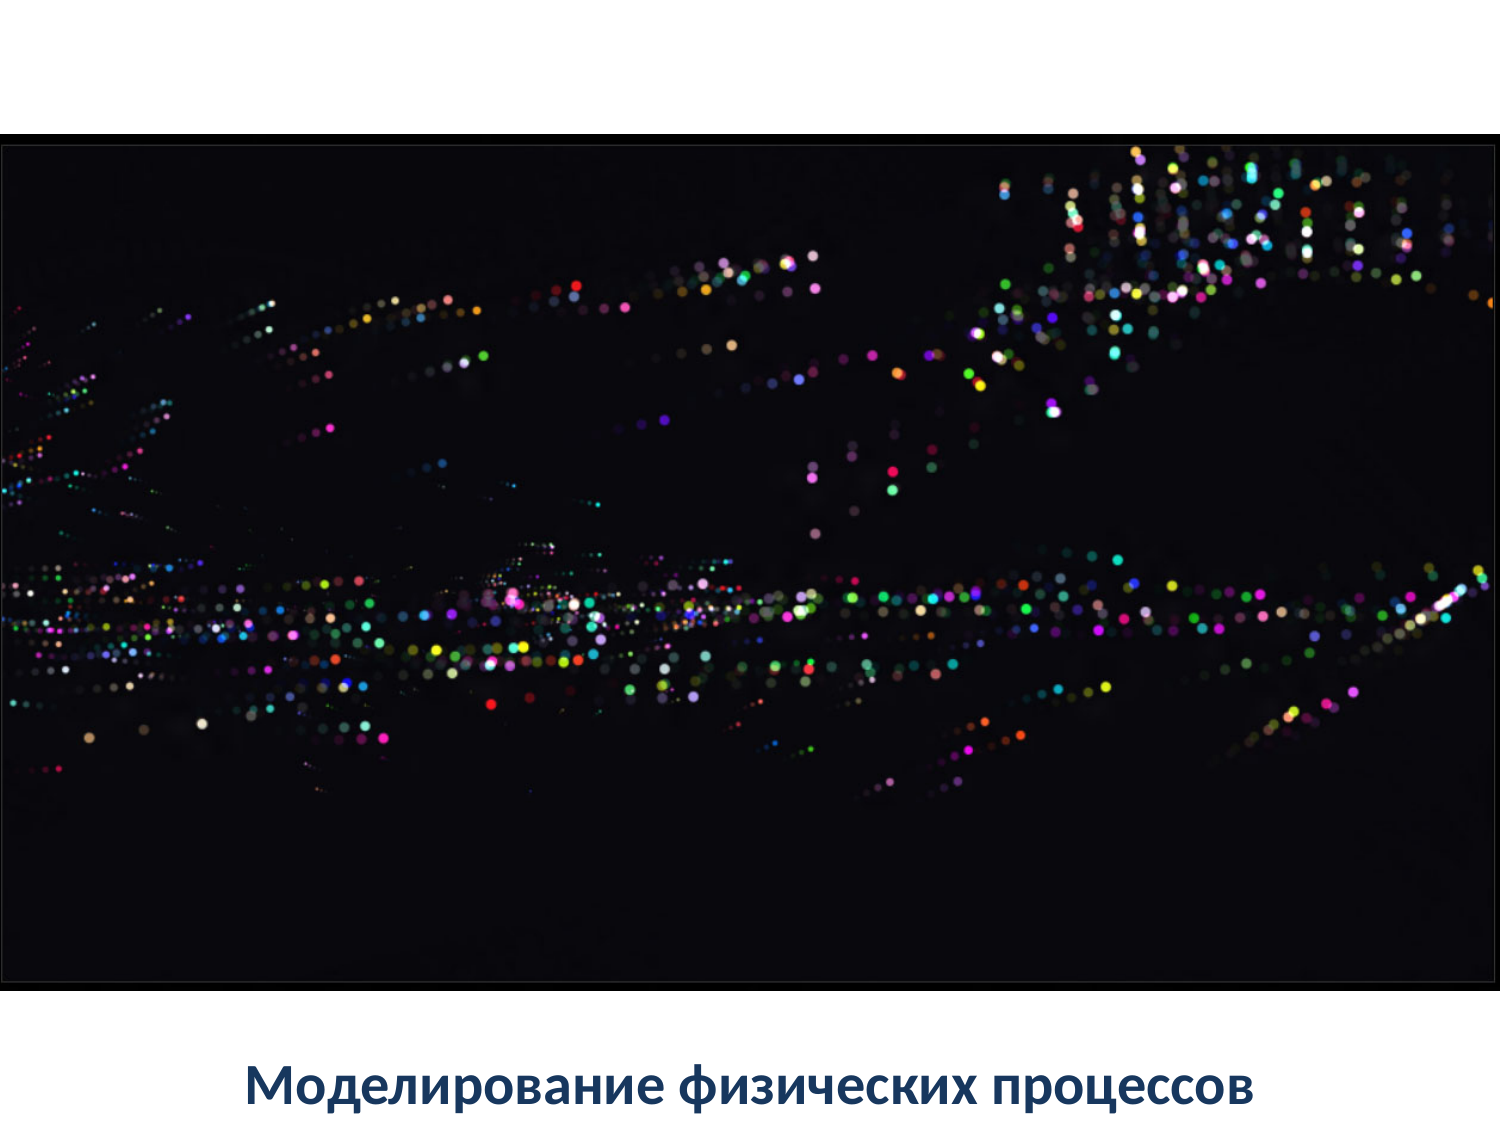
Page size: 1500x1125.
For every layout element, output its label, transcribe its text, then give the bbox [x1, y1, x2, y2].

text_box Моделирование физических процессов [0, 1039, 1500, 1124]
picture [0, 134, 1500, 991]
